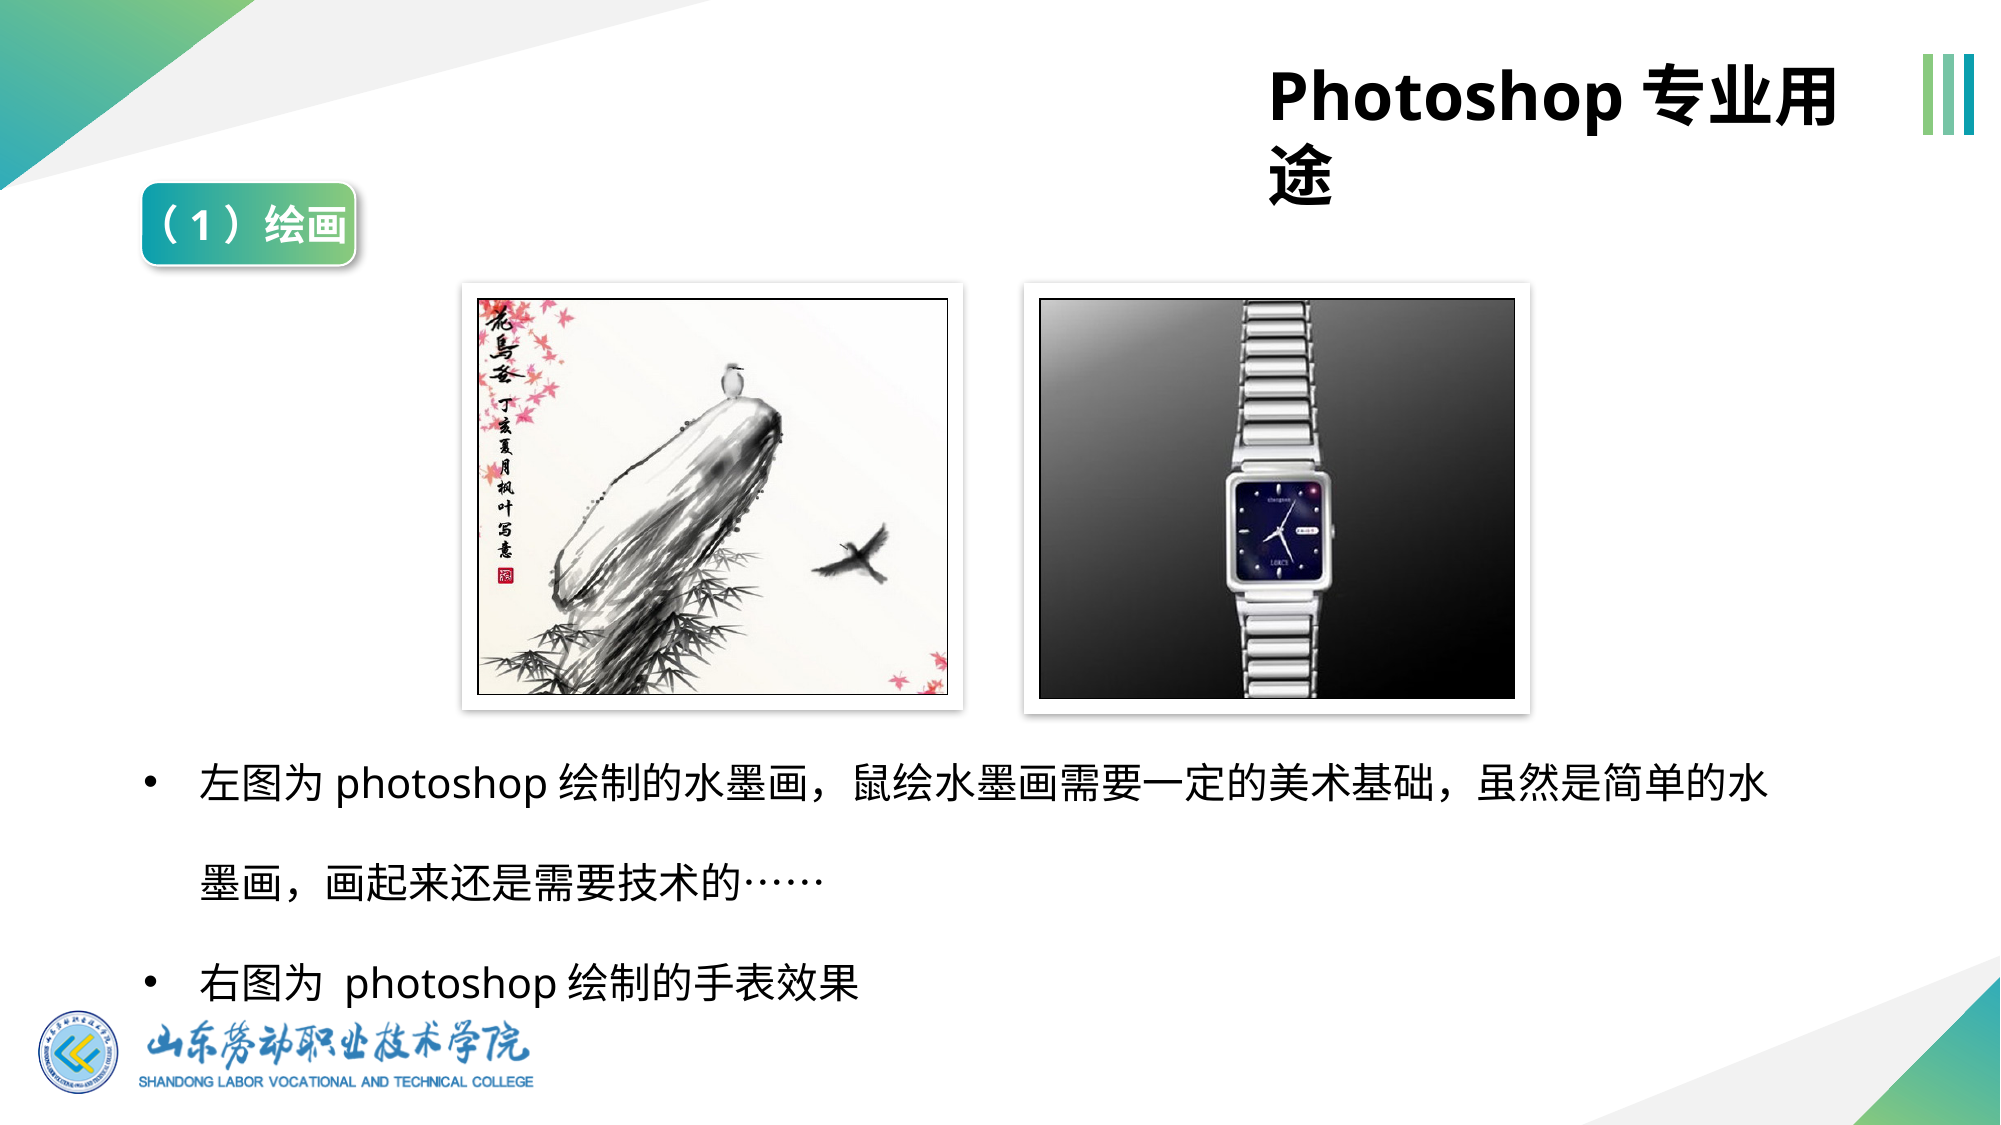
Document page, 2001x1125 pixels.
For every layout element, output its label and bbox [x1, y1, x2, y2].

text_box [0, 0, 2000, 1125]
picture [476, 297, 949, 696]
text_box [1928, 54, 1969, 136]
picture [1038, 297, 1516, 700]
picture [38, 1010, 550, 1094]
text_box [130, 182, 356, 266]
